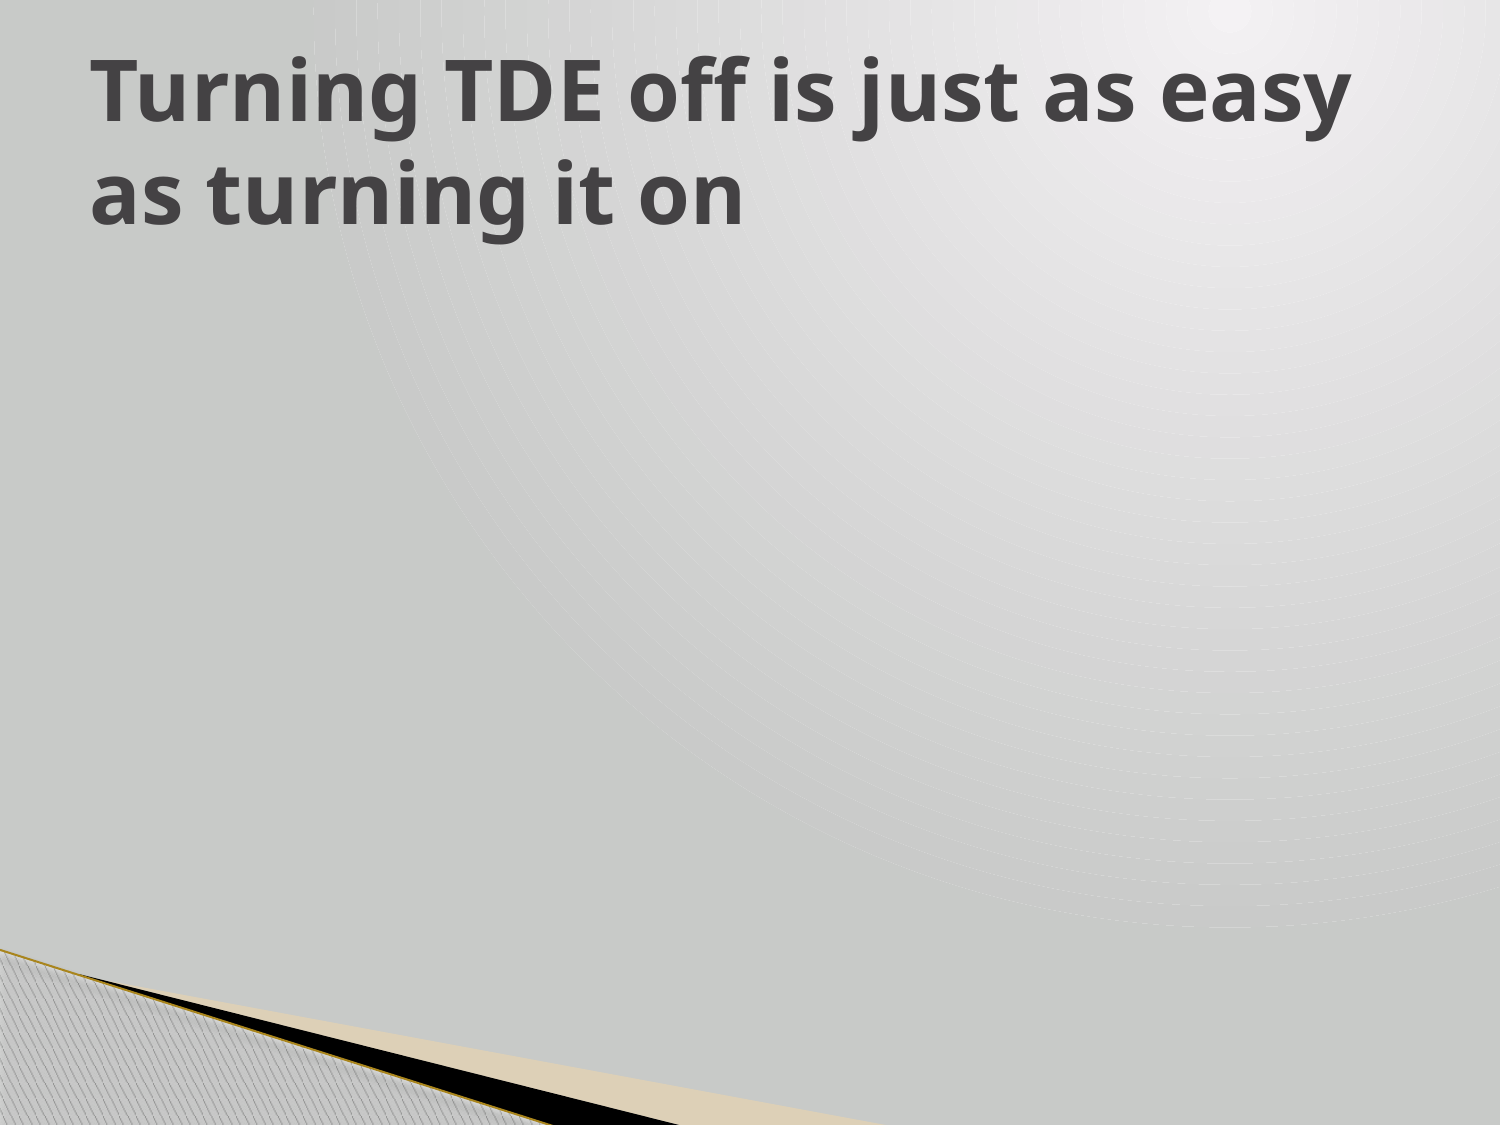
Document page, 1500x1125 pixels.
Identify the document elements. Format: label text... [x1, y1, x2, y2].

title Turning TDE off is just as easy as turning it on [75, 45, 1425, 233]
